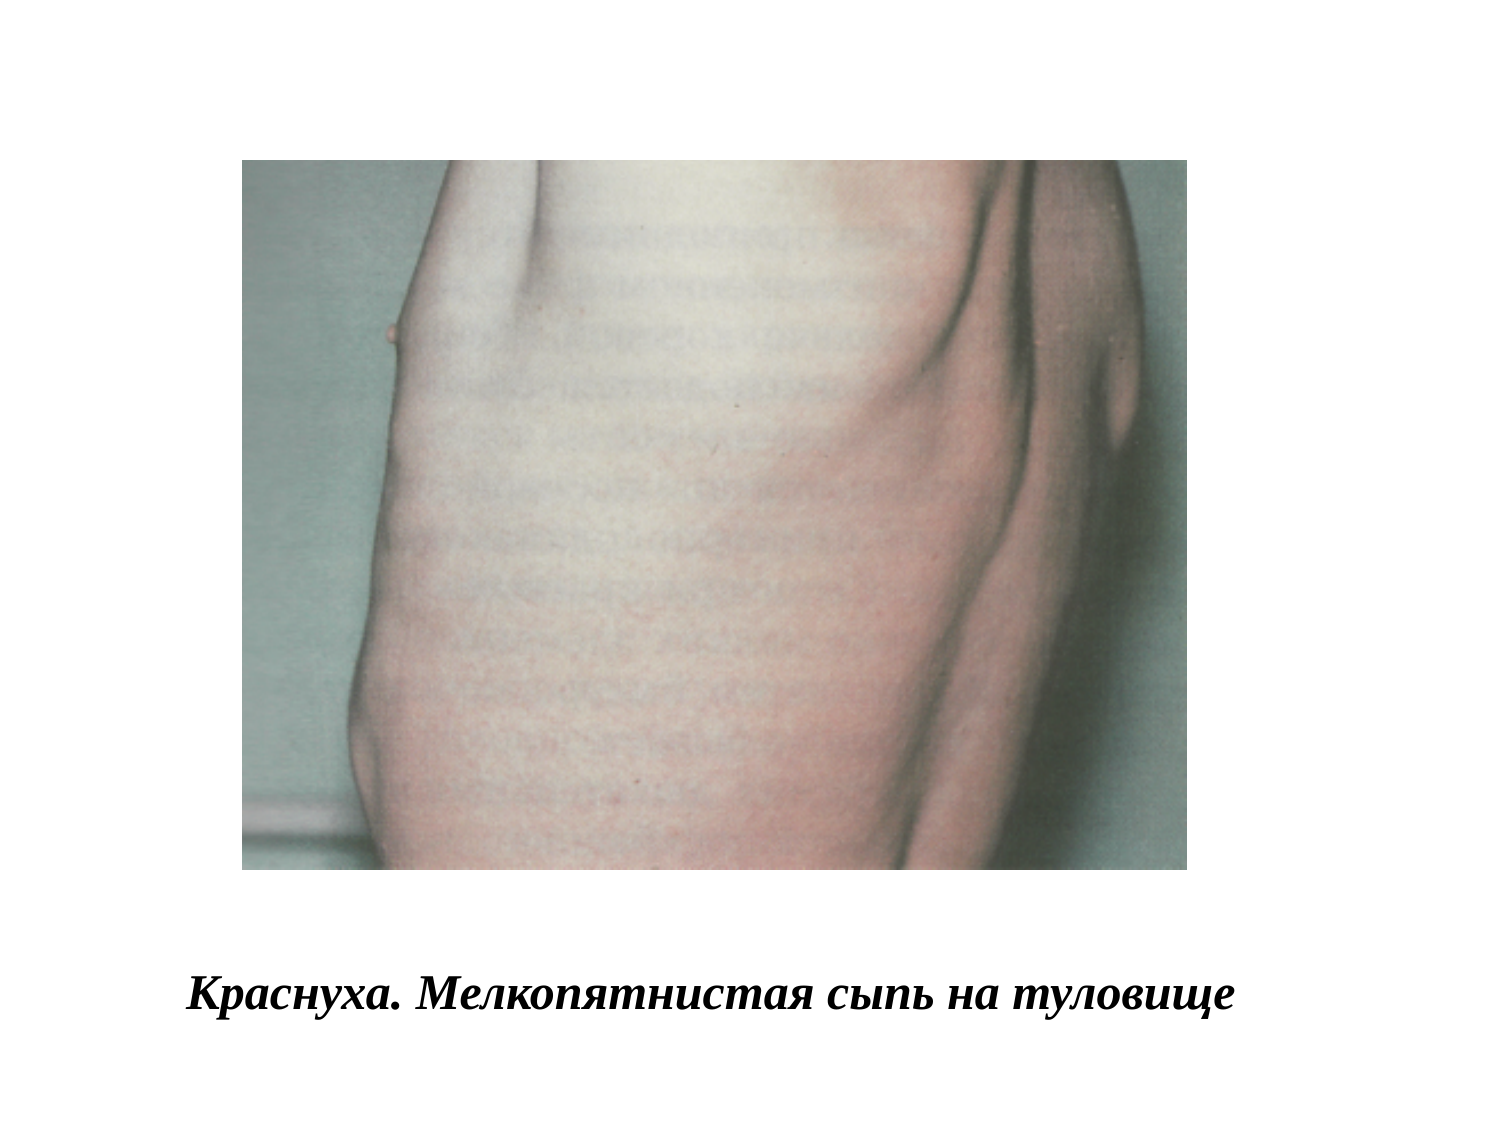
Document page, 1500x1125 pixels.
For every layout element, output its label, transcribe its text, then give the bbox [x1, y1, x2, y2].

picture [242, 160, 1187, 870]
text_box Краснуха. Мелкопятнистая сыпь на туловище [171, 952, 1270, 1027]
